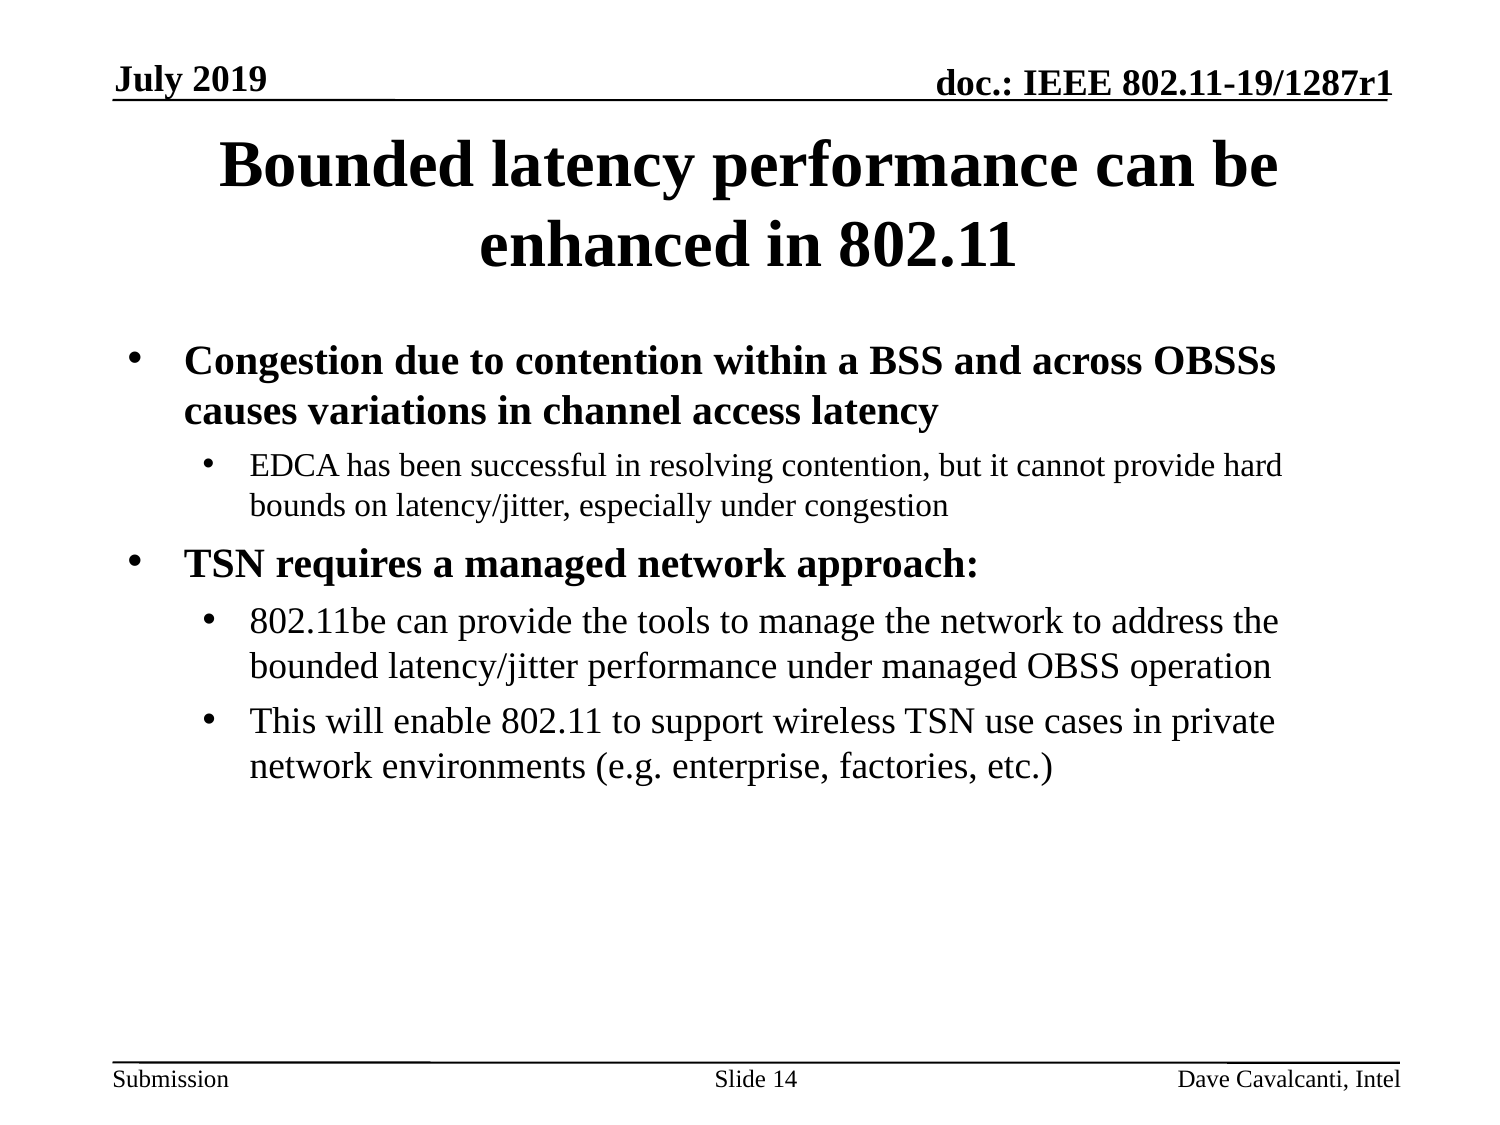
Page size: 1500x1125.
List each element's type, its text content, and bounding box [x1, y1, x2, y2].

title Bounded latency performance can be enhanced in 802.11 [112, 112, 1388, 288]
list Congestion due to contention within a BSS and across OBSSs causes variations in channel access latency EDCA has been successful in resolving contention, but it cannot provide hard bounds on latency/jitter, especially under congestion TSN requires a managed network approach: 802.11be can provide the tools to manage the network to address the bounded latency/jitter performance under managed OBSS operation This will enable 802.11 to support wireless TSN use cases in private network environments (e.g. enterprise, factories, etc.) [112, 324, 1388, 1000]
slide_number Slide 14 [712, 1061, 800, 1123]
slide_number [114, 54, 423, 100]
footer Dave Cavalcanti, Intel [878, 1061, 1402, 1093]
